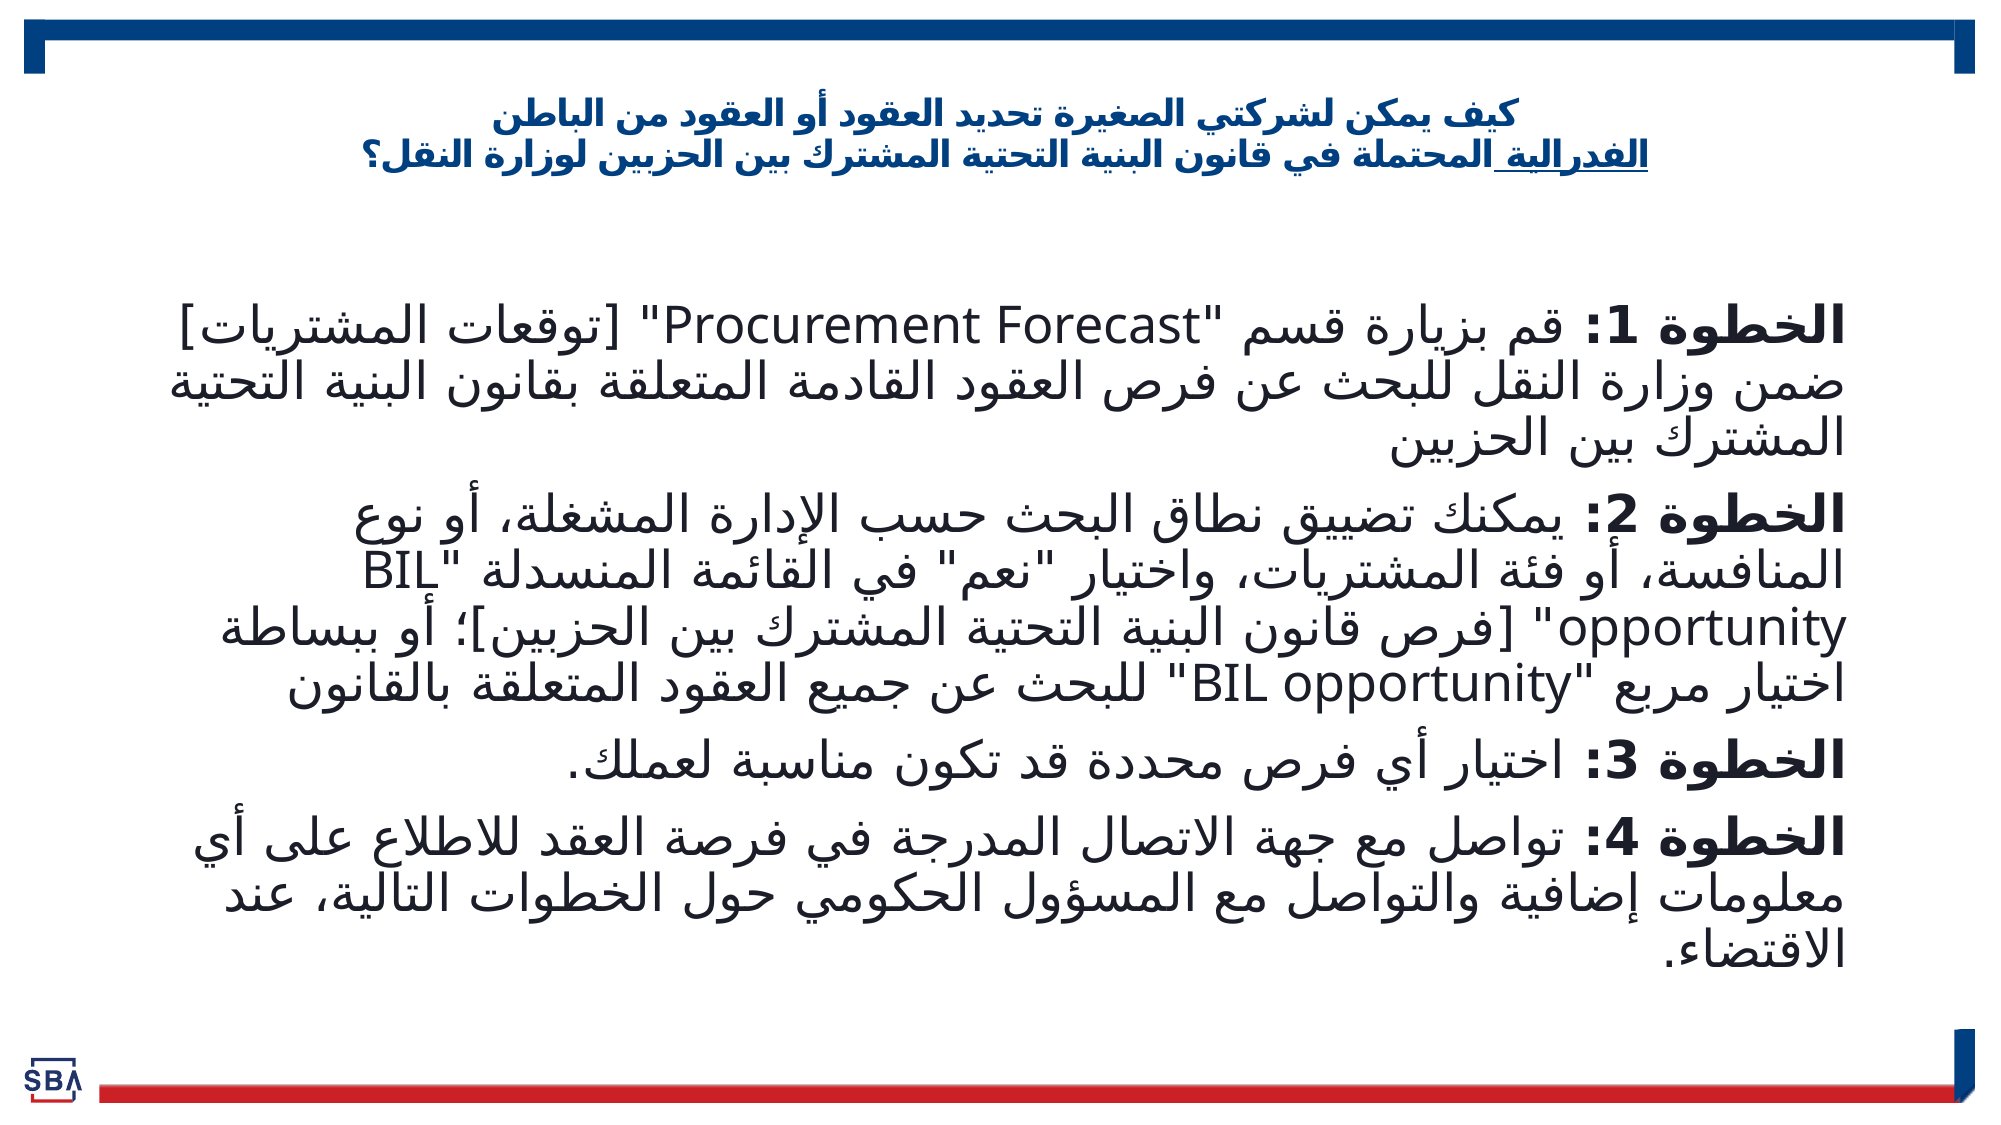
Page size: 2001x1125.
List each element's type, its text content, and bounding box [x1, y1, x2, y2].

title كيف يمكن لشركتي الصغيرة تحديد العقود أو العقود من الباطن الفدرالية المحتملة في قانون البنية التحتية المشترك بين الحزبين لوزارة النقل؟ [137, 87, 1863, 186]
list الخطوة 1: قم بزيارة قسم "Procurement Forecast" [توقعات المشتريات] ضمن وزارة النقل للبحث عن فرص العقود القادمة المتعلقة بقانون البنية التحتية المشترك بين الحزبين الخطوة 2: يمكنك تضييق نطاق البحث حسب الإدارة المشغلة، أو نوع المنافسة، أو فئة المشتريات، واختيار "نعم" في القائمة المنسدلة "BIL opportunity" [فرص قانون البنية التحتية المشترك بين الحزبين]؛ أو ببساطة اختيار مربع "BIL opportunity" للبحث عن جميع العقود المتعلقة بالقانون الخطوة 3: اختيار أي فرص محددة قد تكون مناسبة لعملك. الخطوة 4: تواصل مع جهة الاتصال المدرجة في فرصة العقد للاطلاع على أي معلومات إضافية والتواصل مع المسؤول الحكومي حول الخطوات التالية، عند الاقتضاء. [137, 290, 1863, 1076]
